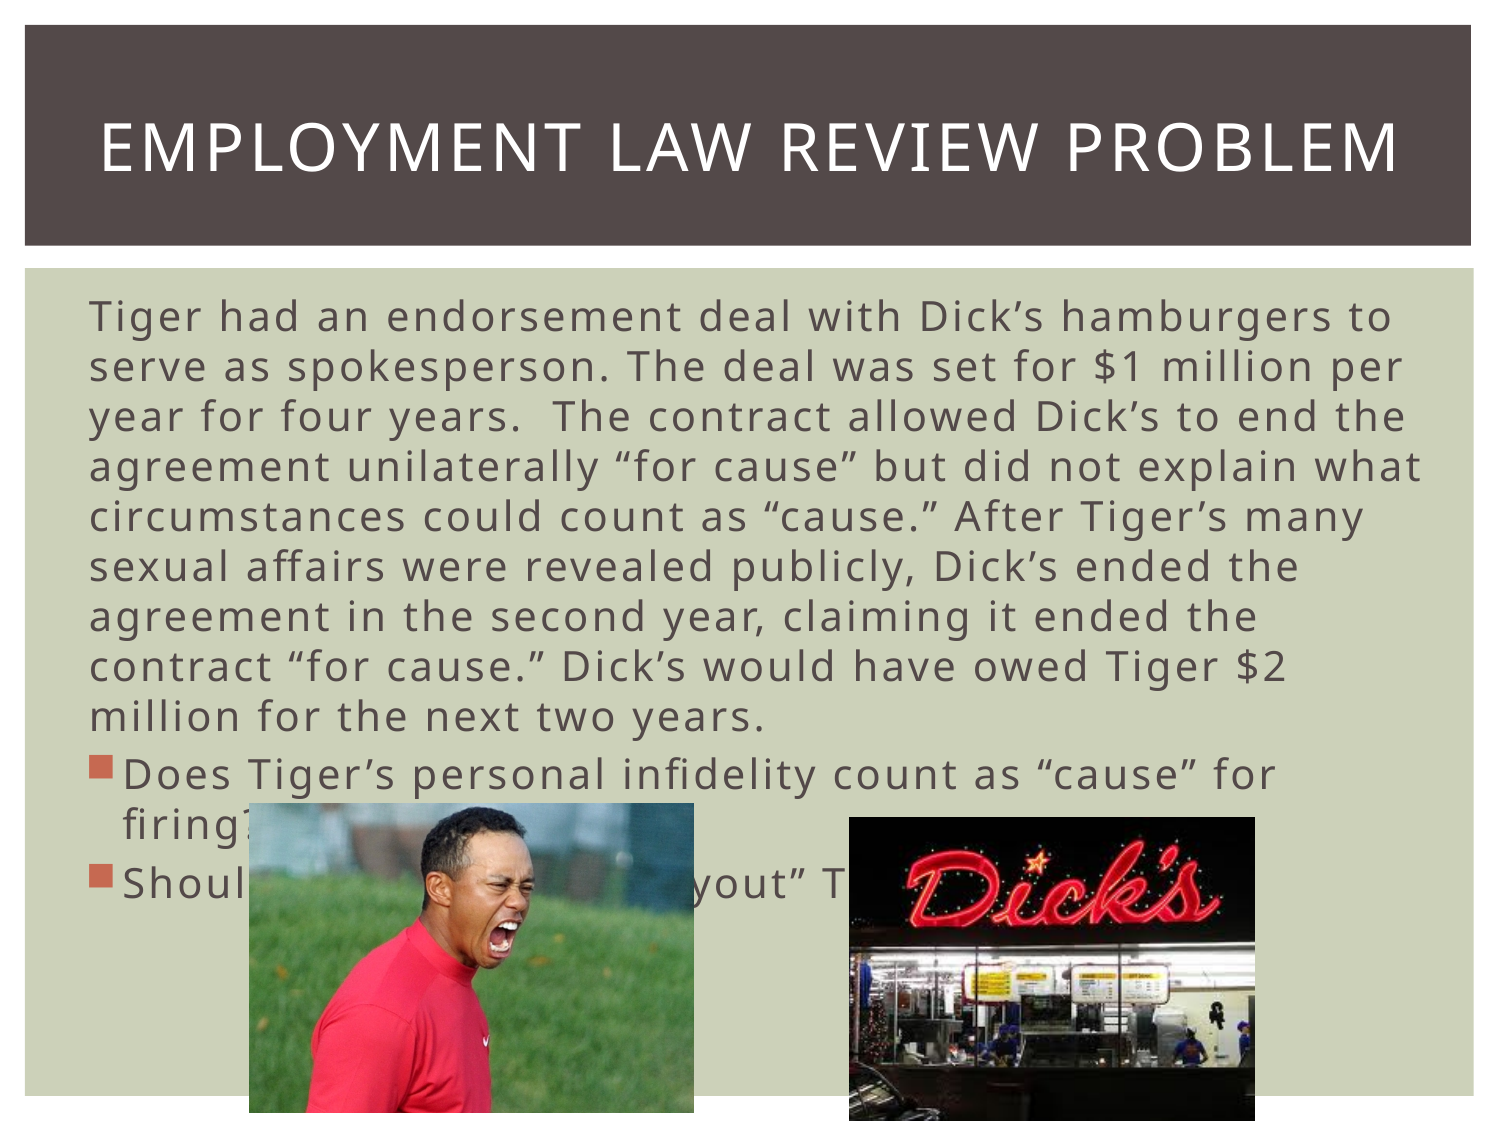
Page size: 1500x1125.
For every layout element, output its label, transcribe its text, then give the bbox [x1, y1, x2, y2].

picture [849, 817, 1255, 1122]
picture [249, 803, 695, 1113]
title Employment Law Review problem [62, 58, 1438, 232]
list Tiger had an endorsement deal with Dick’s hamburgers to serve as spokesperson. The deal was set for $1 million per year for four years. The contract allowed Dick’s to end the agreement unilaterally “for cause” but did not explain what circumstances could count as “cause.” After Tiger’s many sexual affairs were revealed publicly, Dick’s ended the agreement in the second year, claiming it ended the contract “for cause.” Dick’s would have owed Tiger $2 million for the next two years. Does Tiger’s personal infidelity count as “cause” for firing? Should Dick’s have to “buyout” Tiger’s contract? [62, 281, 1442, 1005]
